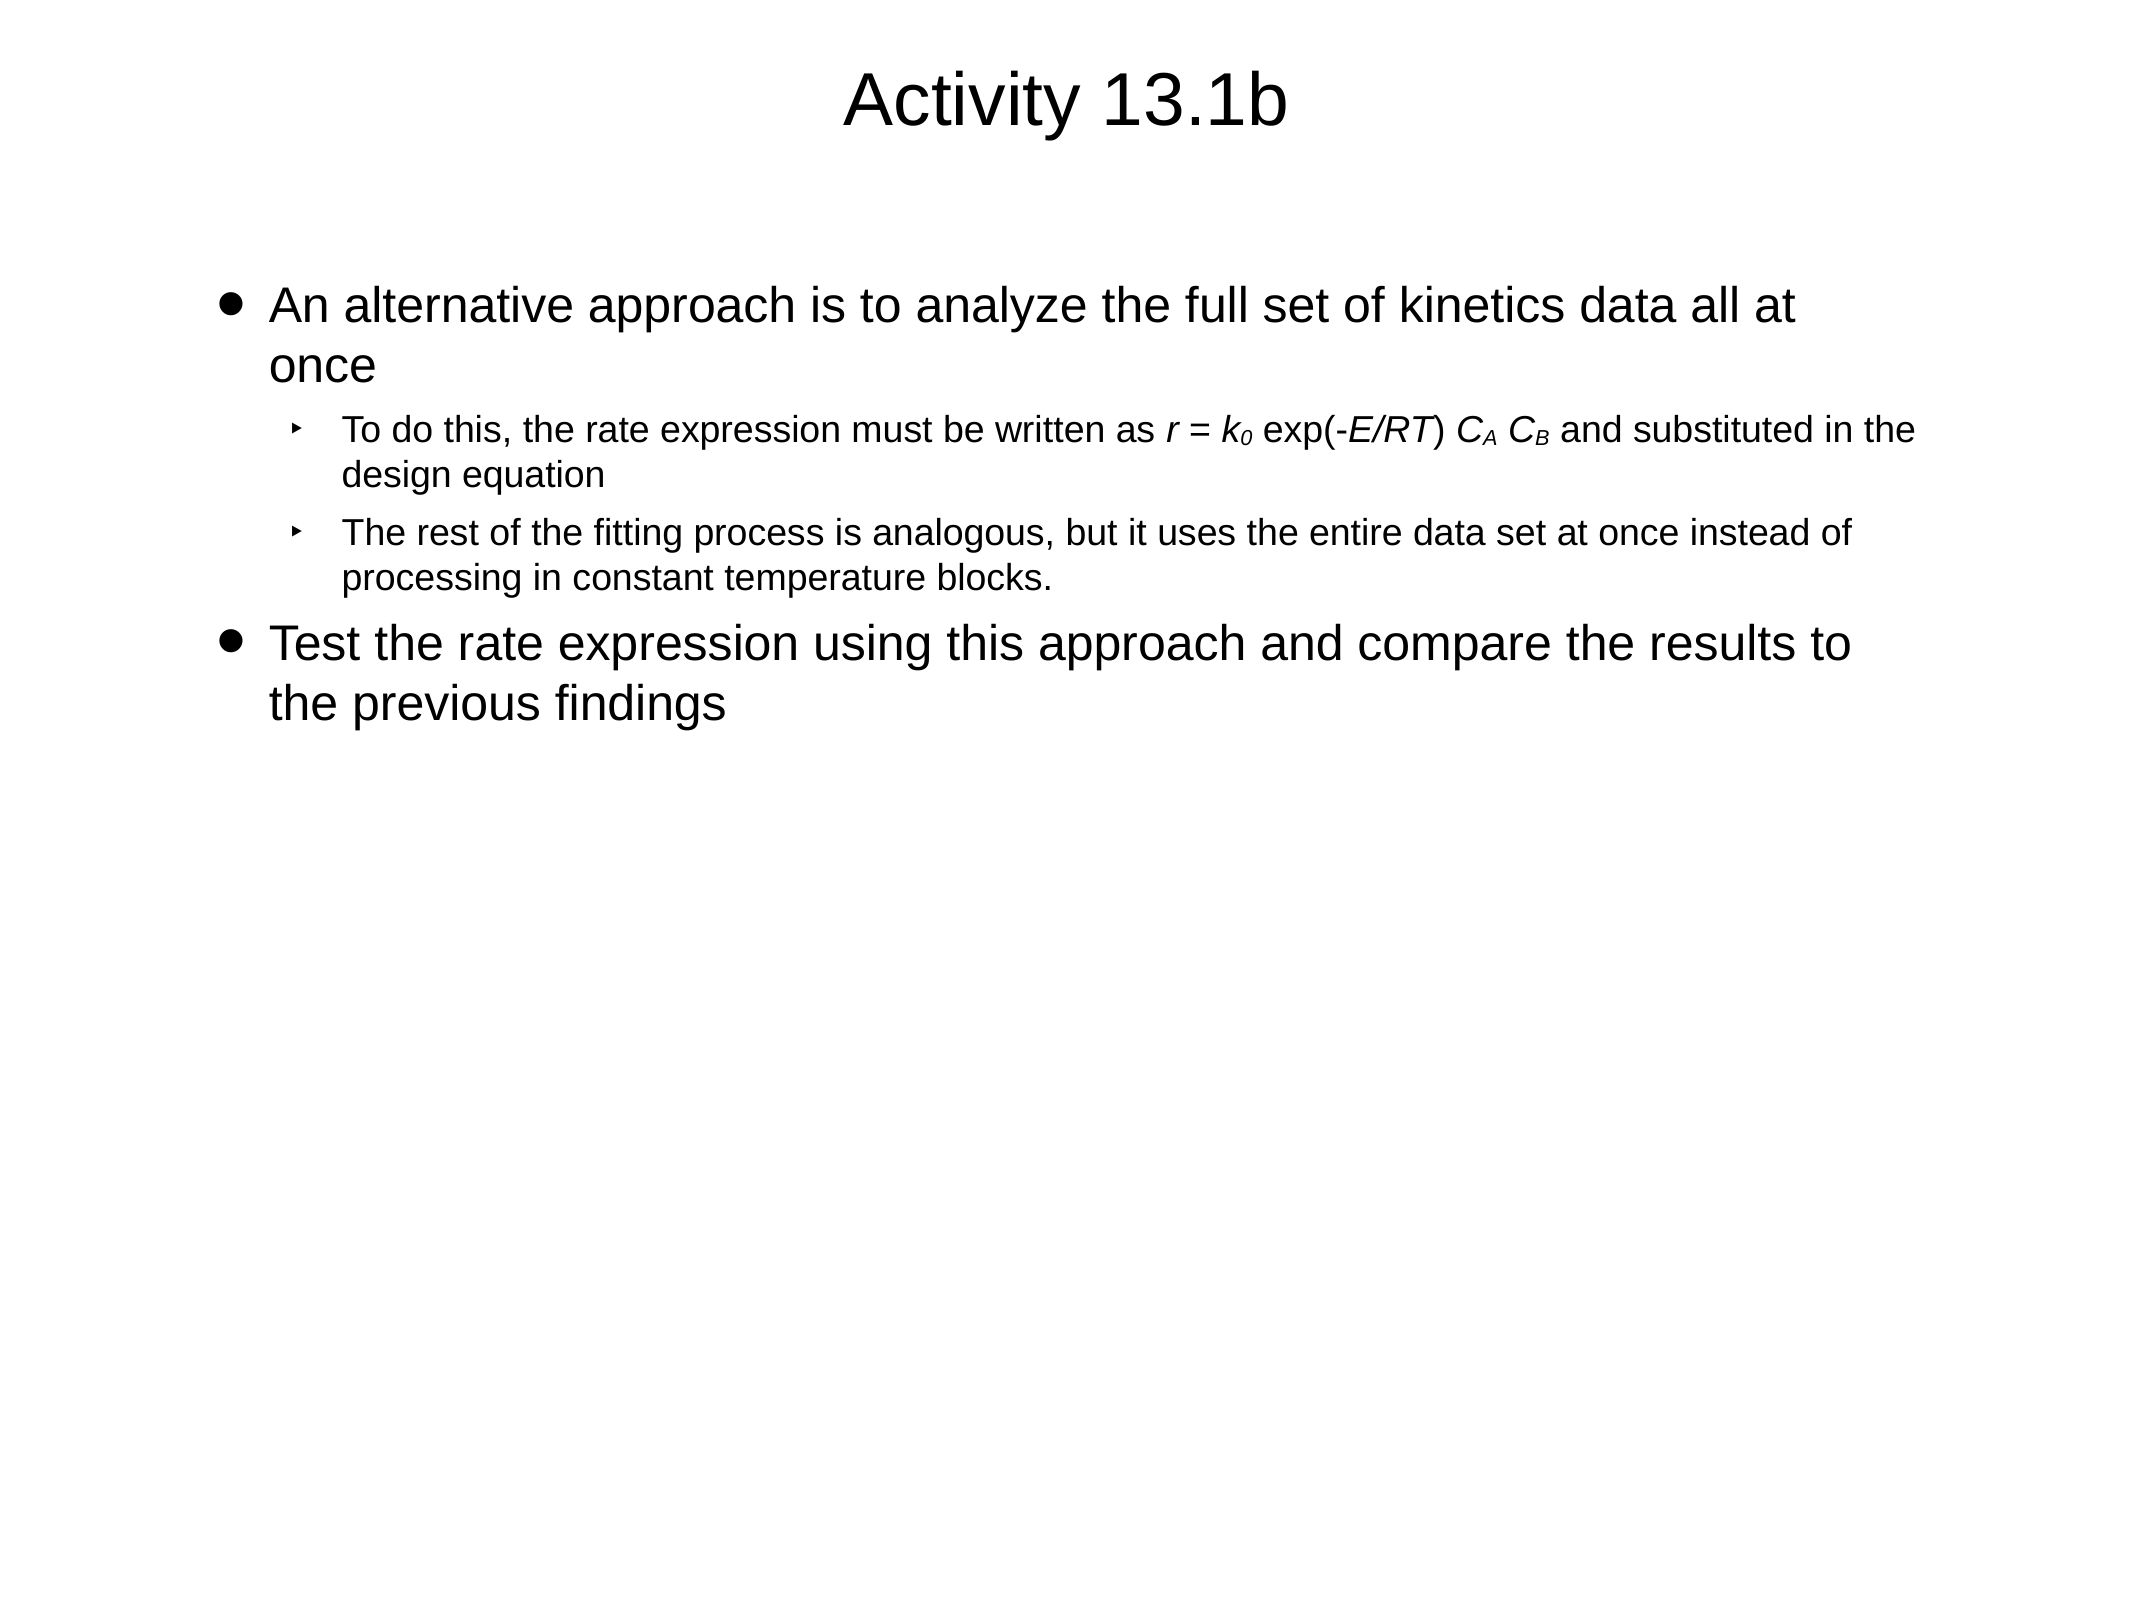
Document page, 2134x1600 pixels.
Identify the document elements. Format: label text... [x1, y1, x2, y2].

list An alternative approach is to analyze the full set of kinetics data all at once To do this, the rate expression must be written as r = k0 exp(-E/RT) CA CB and substituted in the design equation The rest of the fitting process is analogous, but it uses the entire data set at once instead of processing in constant temperature blocks. Test the rate expression using this approach and compare the results to the previous findings [208, 264, 1925, 1463]
title Activity 13.1b [208, 41, 1925, 250]
